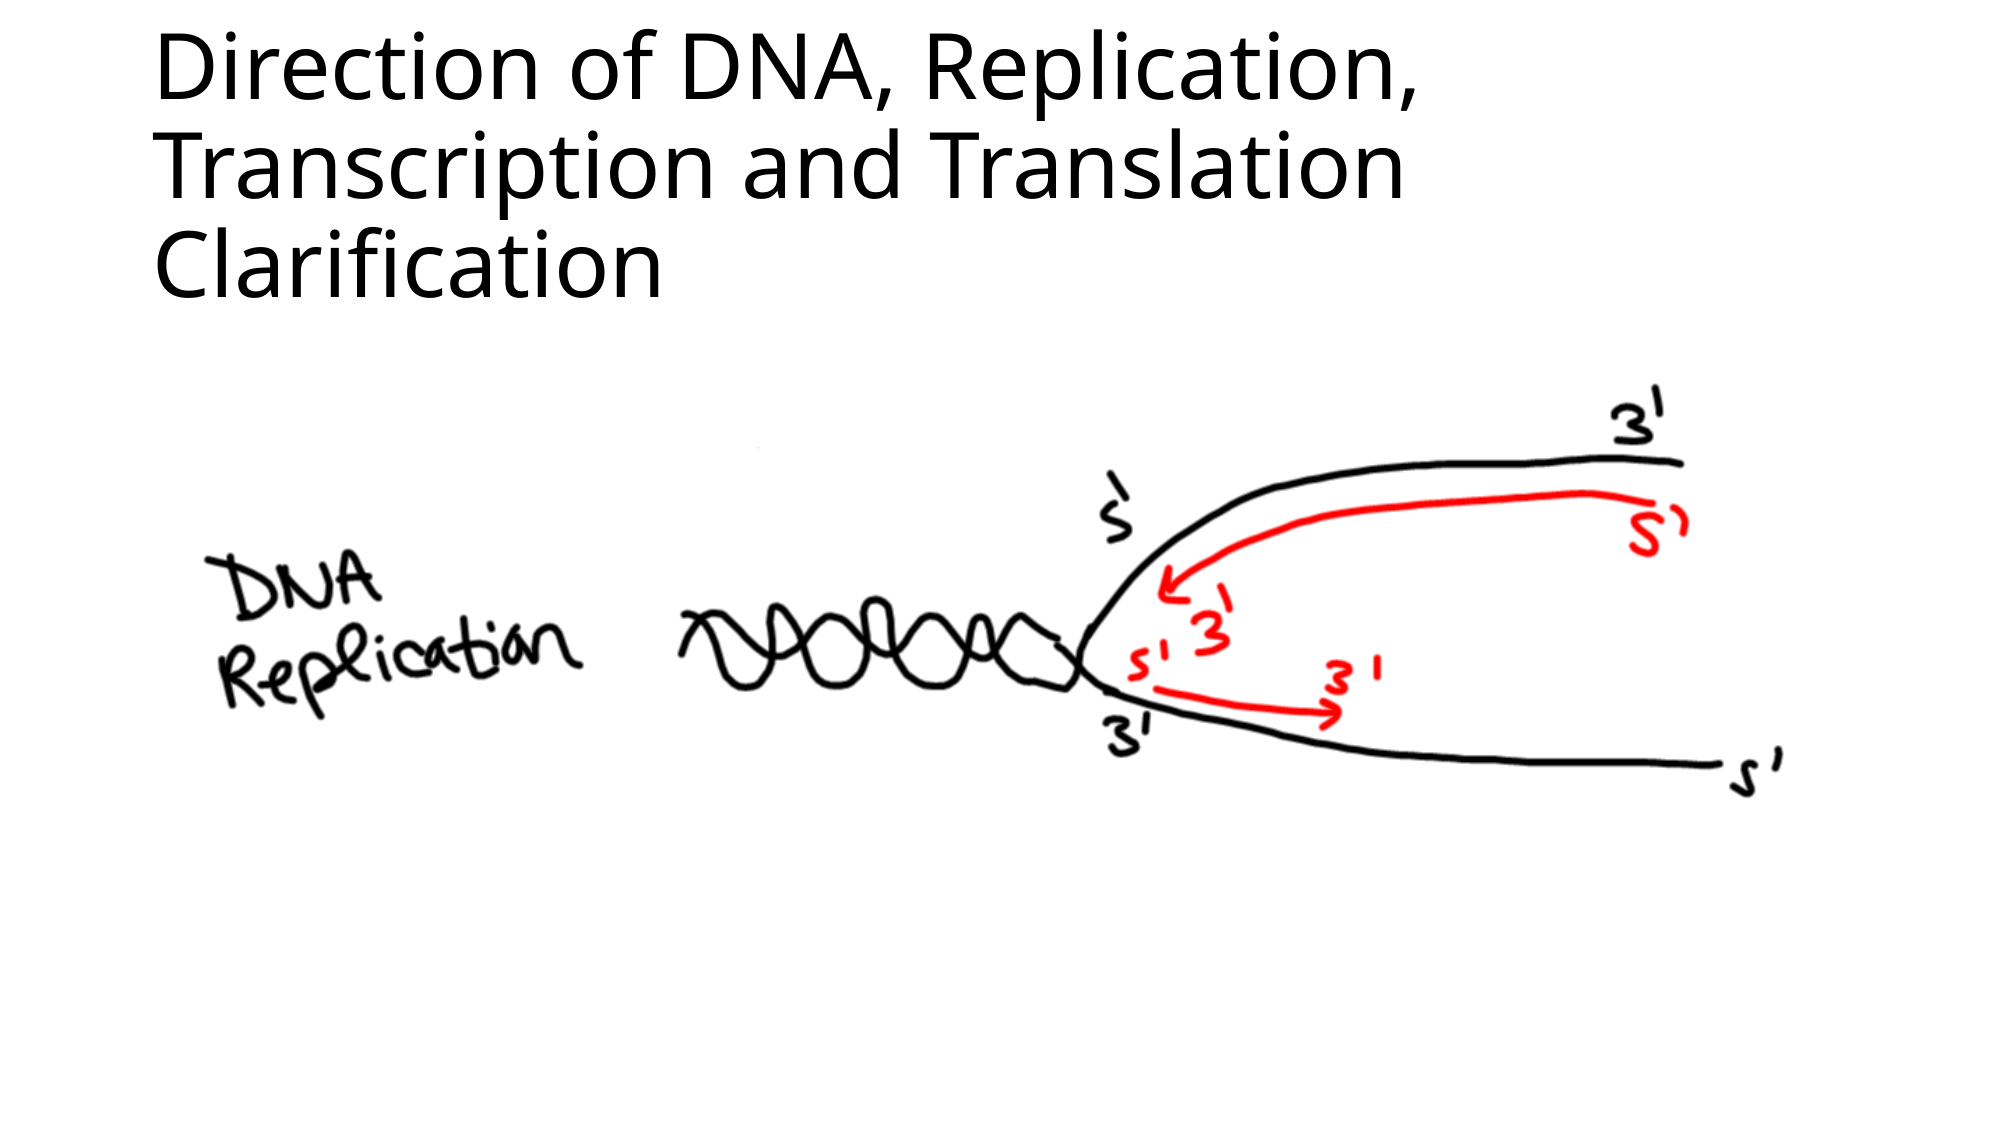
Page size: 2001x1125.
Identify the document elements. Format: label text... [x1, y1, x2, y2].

picture [169, 374, 1795, 813]
title Direction of DNA, Replication, Transcription and Translation Clarification [137, 59, 1863, 278]
